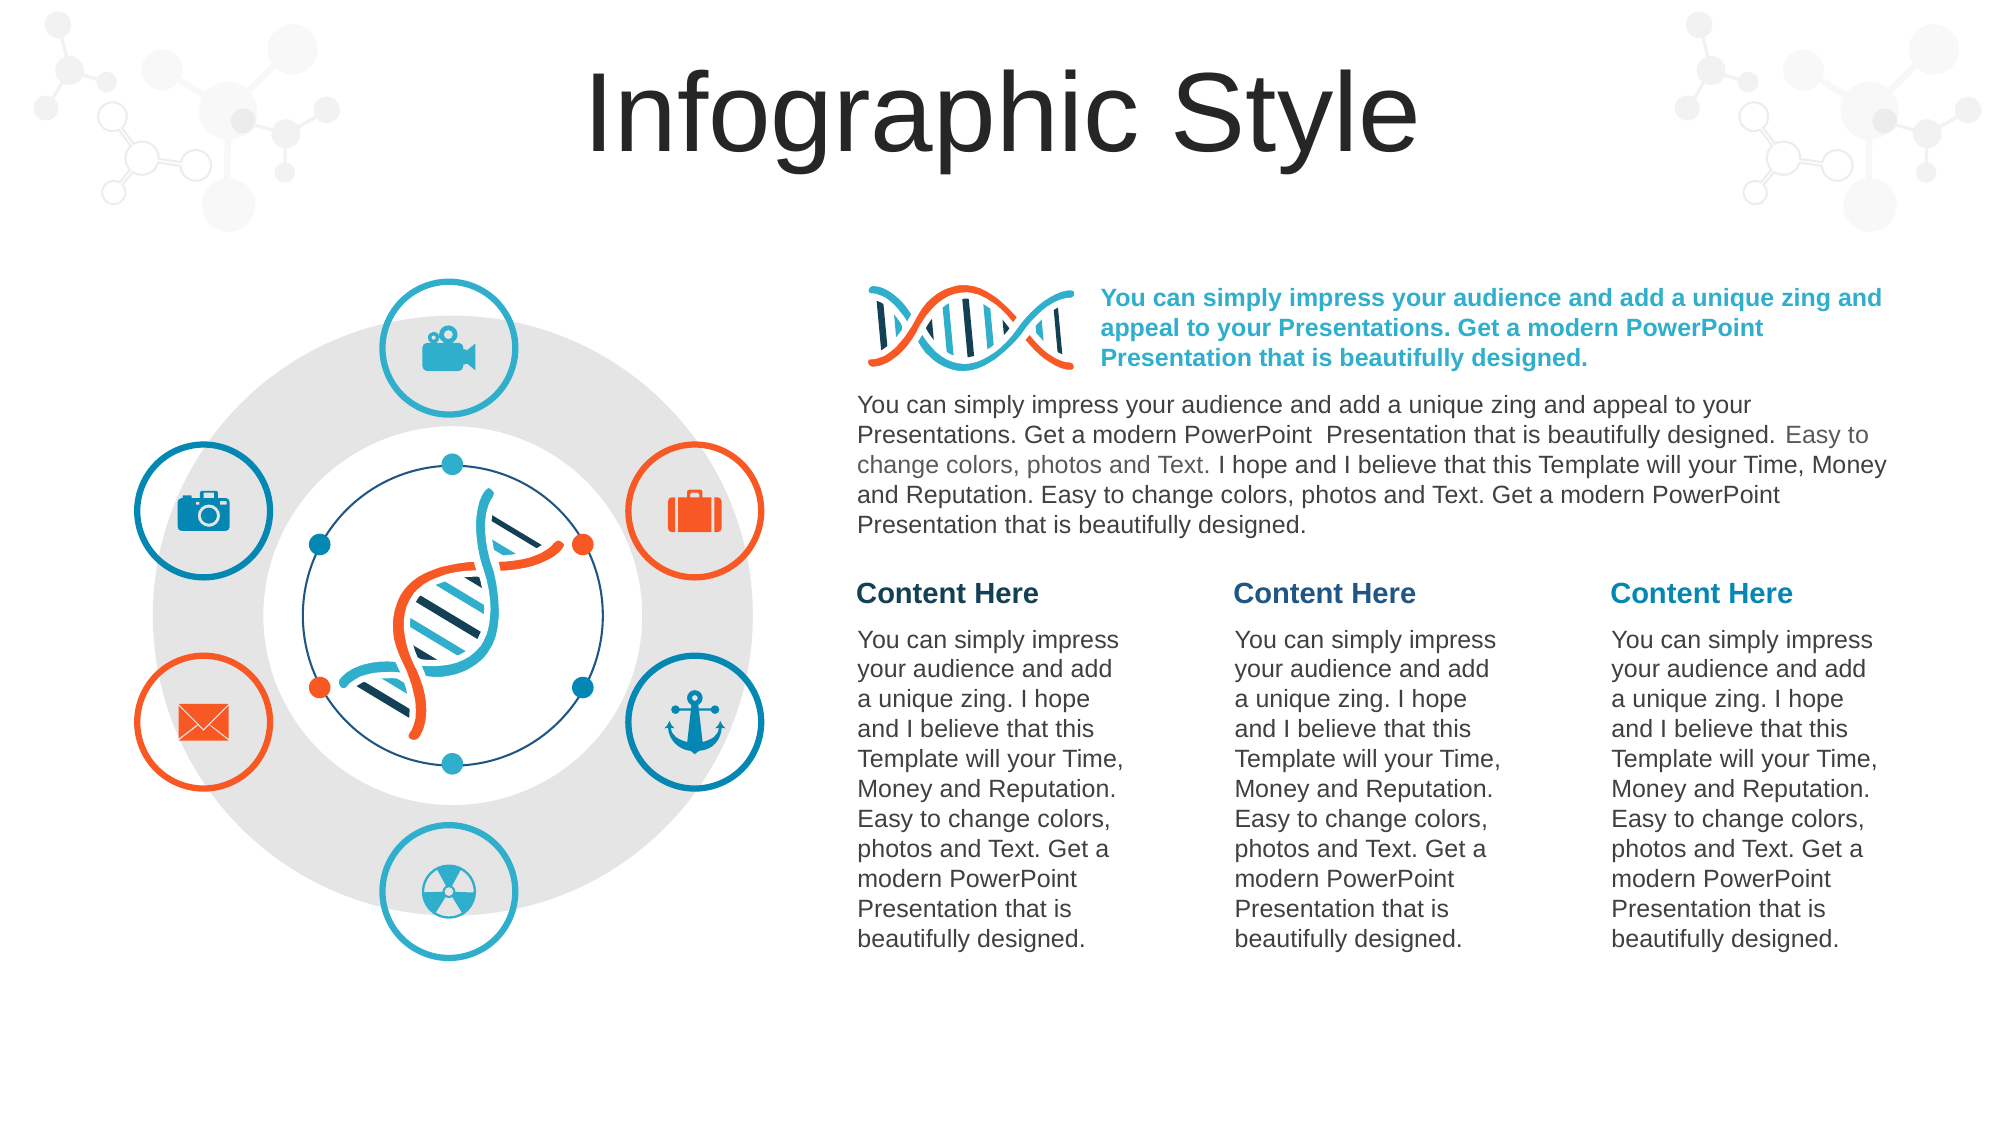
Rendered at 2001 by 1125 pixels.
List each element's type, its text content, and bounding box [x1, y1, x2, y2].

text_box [854, 228, 1065, 426]
text_box [136, 654, 272, 790]
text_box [315, 506, 568, 744]
list Infographic Style [53, 55, 1952, 175]
text_box [176, 489, 231, 532]
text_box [302, 453, 603, 775]
text_box [627, 443, 763, 579]
text_box You can simply impress your audience and add a unique zing and appeal to your Presentations. Get a modern PowerPoint Presentation that is beautifully designed. [1085, 273, 1909, 379]
text_box You can simply impress your audience and add a unique zing and appeal to your Presentations. Get a modern PowerPoint Presentation that is beautifully designed. Easy to change colors, photos and Text. I hope and I believe that this Template will your Time, Money and Reputation. Easy to change colors, photos and Text. Get a modern PowerPoint Presentation that is beautifully designed. [842, 381, 1909, 546]
text_box [175, 702, 232, 742]
text_box [420, 863, 478, 920]
text_box [136, 443, 272, 579]
text_box [381, 280, 517, 416]
text_box [381, 824, 517, 960]
text_box [151, 320, 754, 911]
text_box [841, 566, 1149, 964]
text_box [1218, 566, 1526, 964]
text_box [627, 654, 763, 790]
text_box [666, 488, 723, 534]
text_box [1595, 566, 1903, 964]
text_box [421, 324, 477, 373]
text_box [661, 689, 728, 756]
